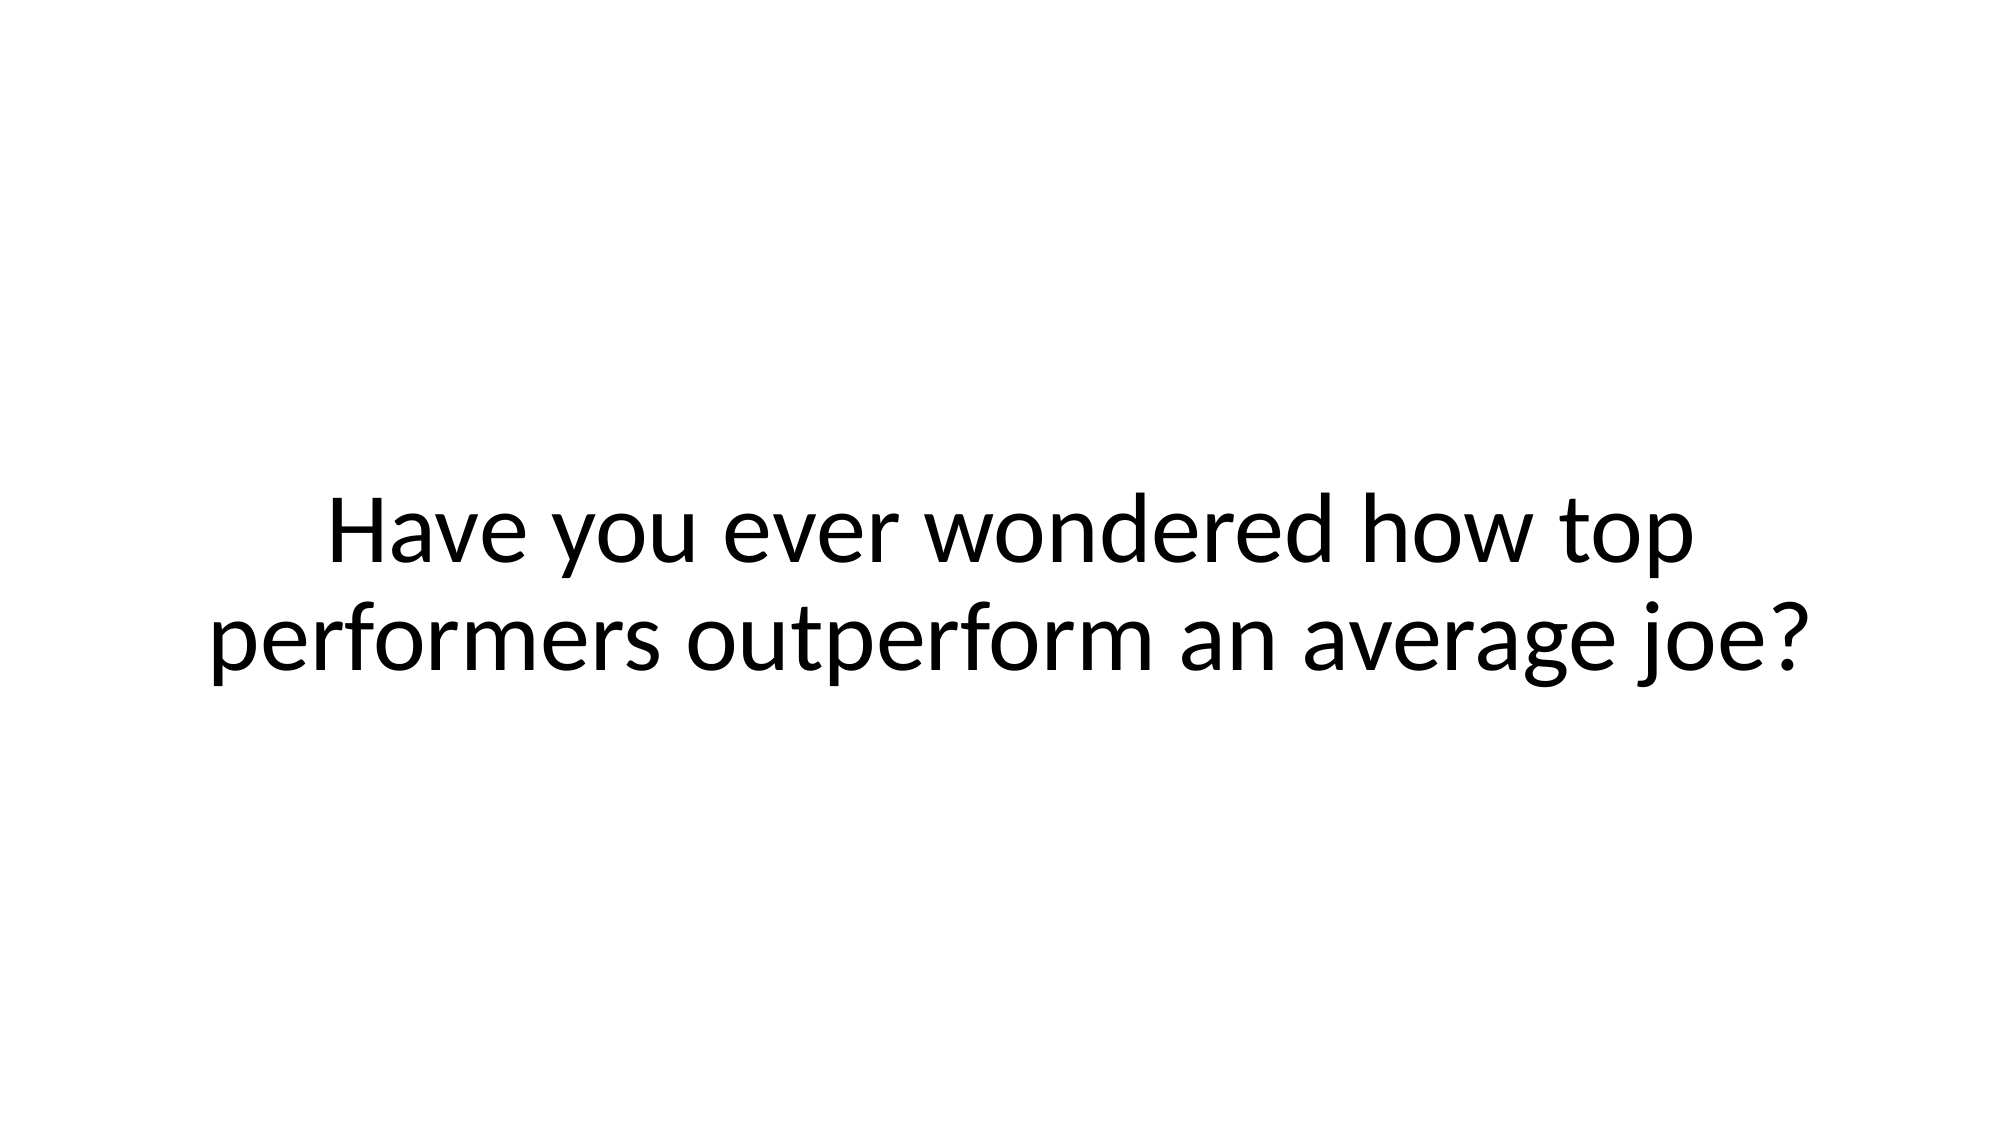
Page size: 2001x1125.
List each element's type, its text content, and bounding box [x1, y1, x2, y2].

list Have you ever wondered how top performers outperform an average joe? [148, 468, 1874, 1016]
